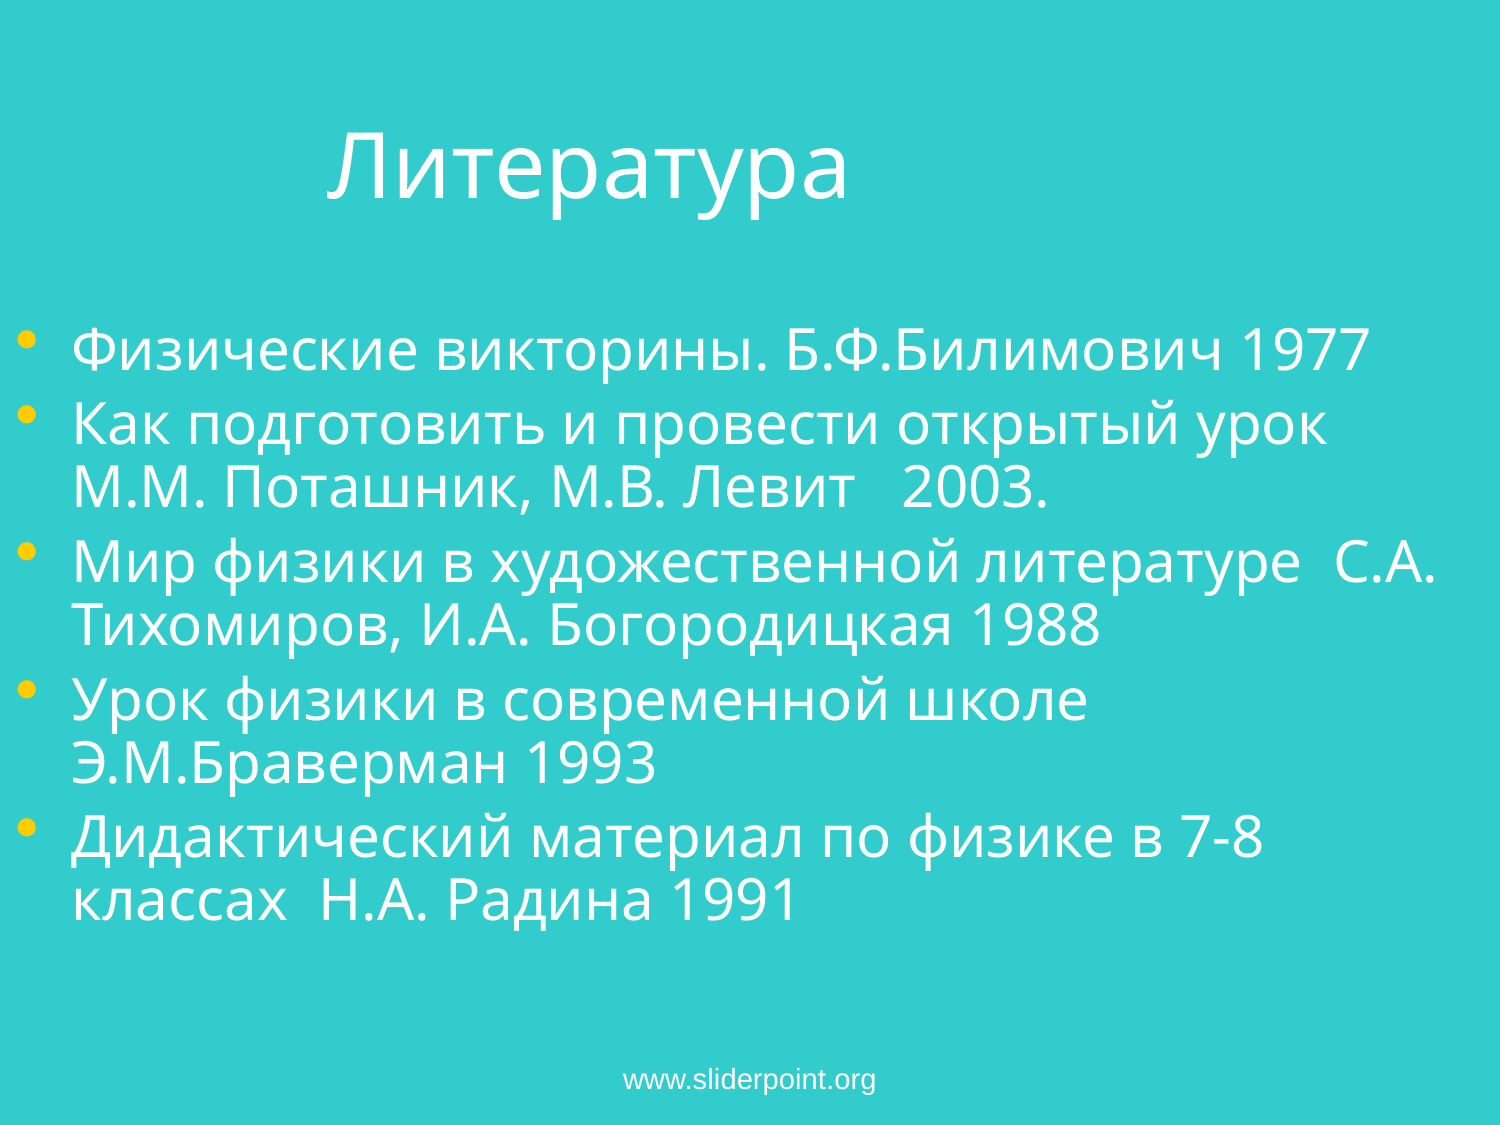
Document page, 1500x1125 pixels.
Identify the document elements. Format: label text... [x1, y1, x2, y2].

footer www.sliderpoint.org [512, 1024, 988, 1103]
list Физические викторины. Б.Ф.Билимович 1977 Как подготовить и провести открытый урок М.М. Поташник, М.В. Левит 2003. Мир физики в художественной литературе С.А. Тихомиров, И.А. Богородицкая 1988 Урок физики в современной школе Э.М.Браверман 1993 Дидактический материал по физике в 7-8 классах Н.А. Радина 1991 [0, 312, 1500, 988]
title Литература [74, 47, 1426, 276]
